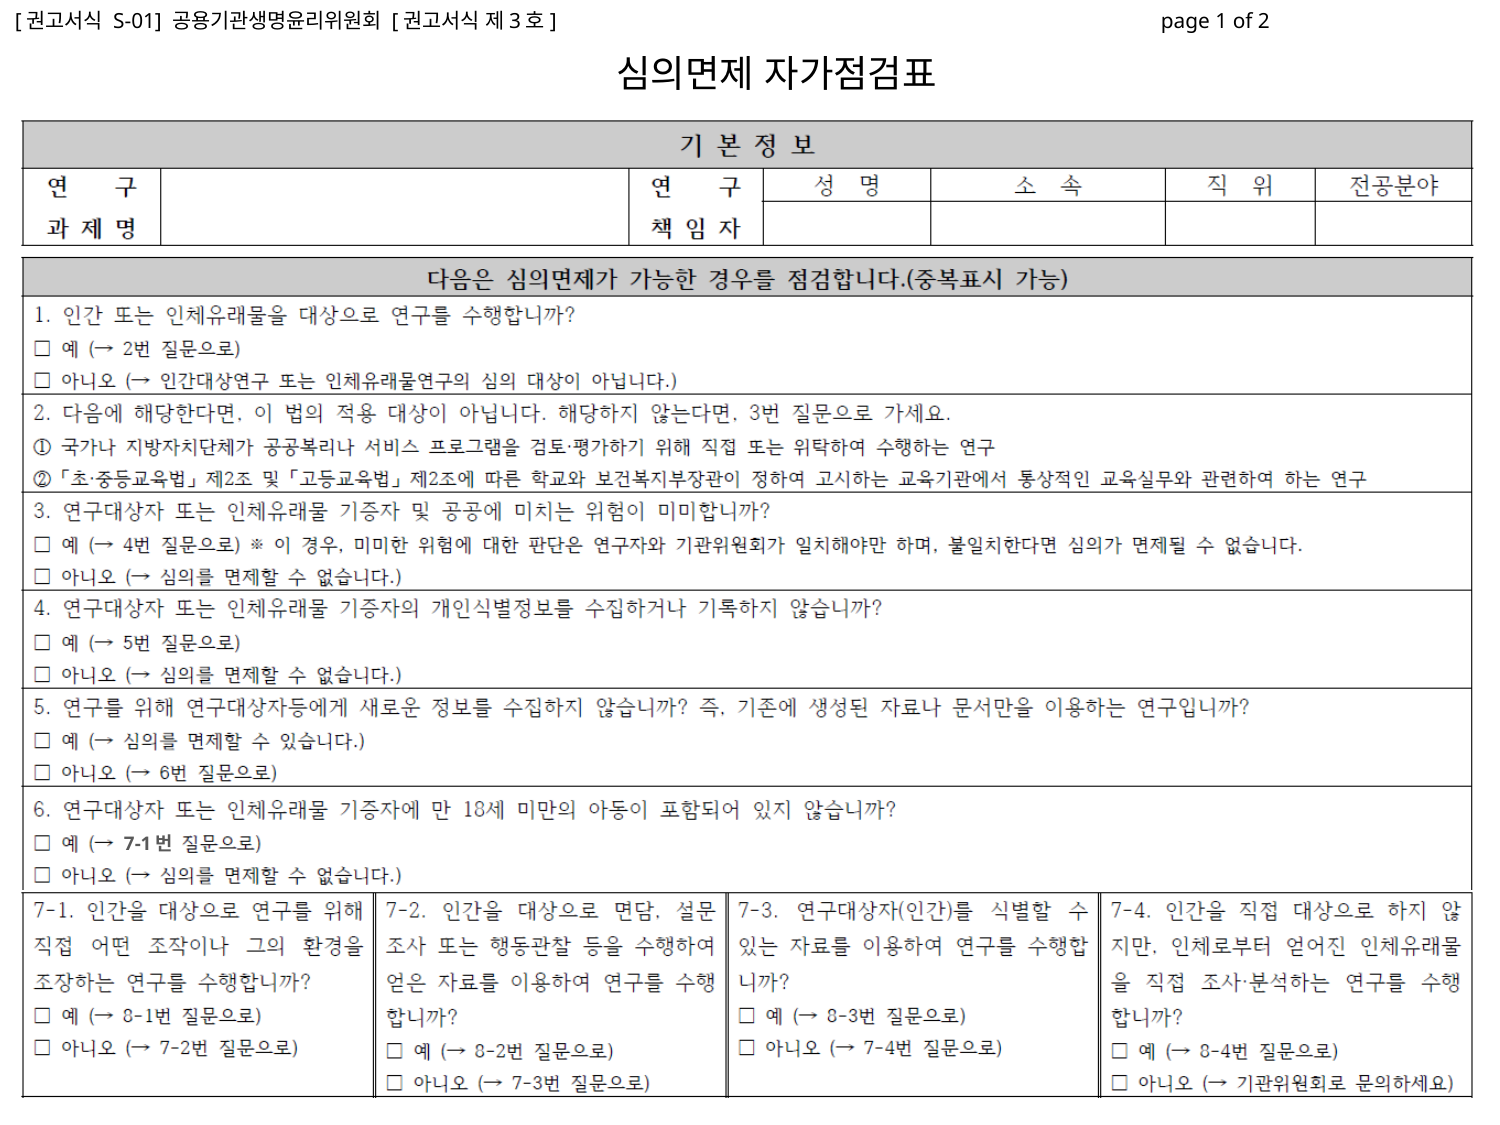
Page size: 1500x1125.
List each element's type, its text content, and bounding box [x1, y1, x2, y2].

picture [17, 116, 1480, 1099]
text_box 심의면제 자가점검표 [601, 42, 953, 103]
text_box [권고서식 S-01] 공용기관생명윤리위원회 [권고서식 제3호] page 1 of 2 [0, 0, 1500, 40]
